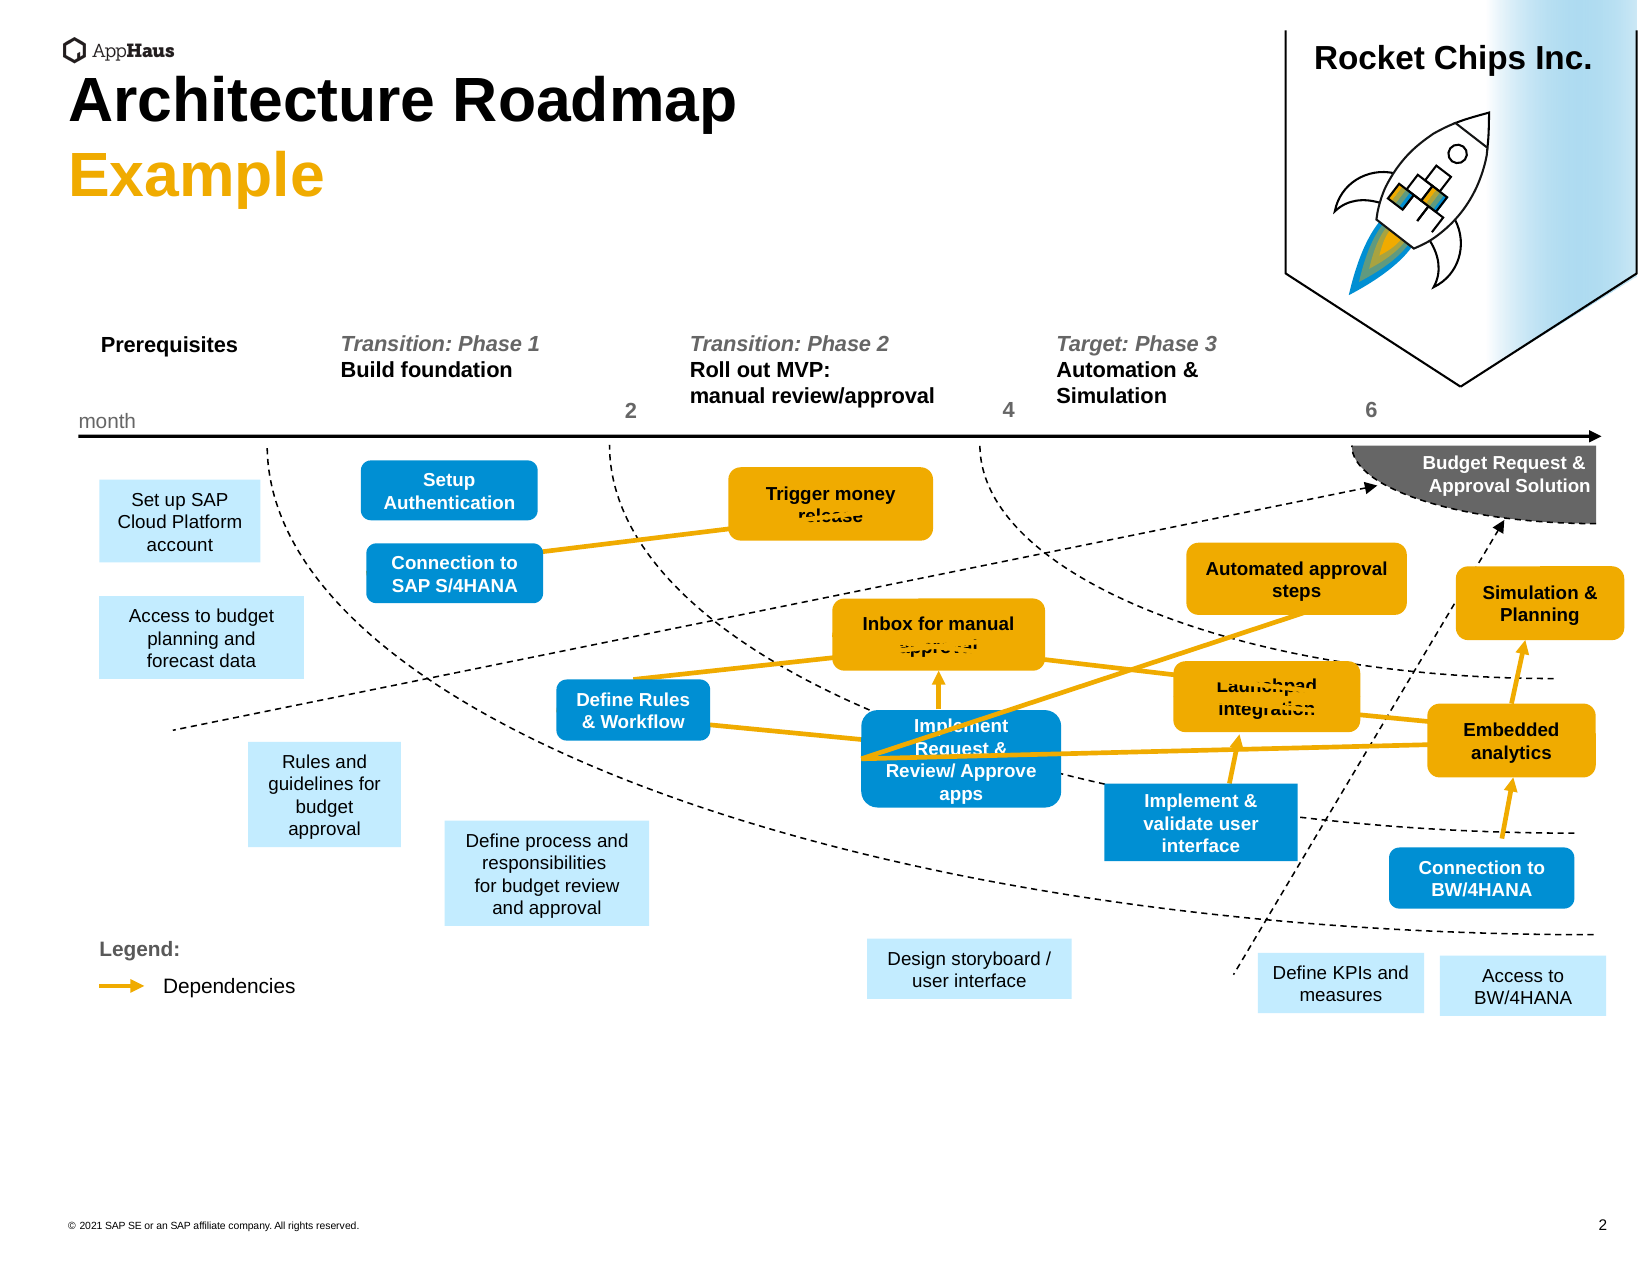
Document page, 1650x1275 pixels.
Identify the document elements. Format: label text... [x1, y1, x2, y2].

text_box Architecture Roadmap Example [68, 59, 1268, 210]
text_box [78, 329, 1625, 1017]
picture [52, 31, 257, 76]
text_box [1275, 0, 1650, 387]
